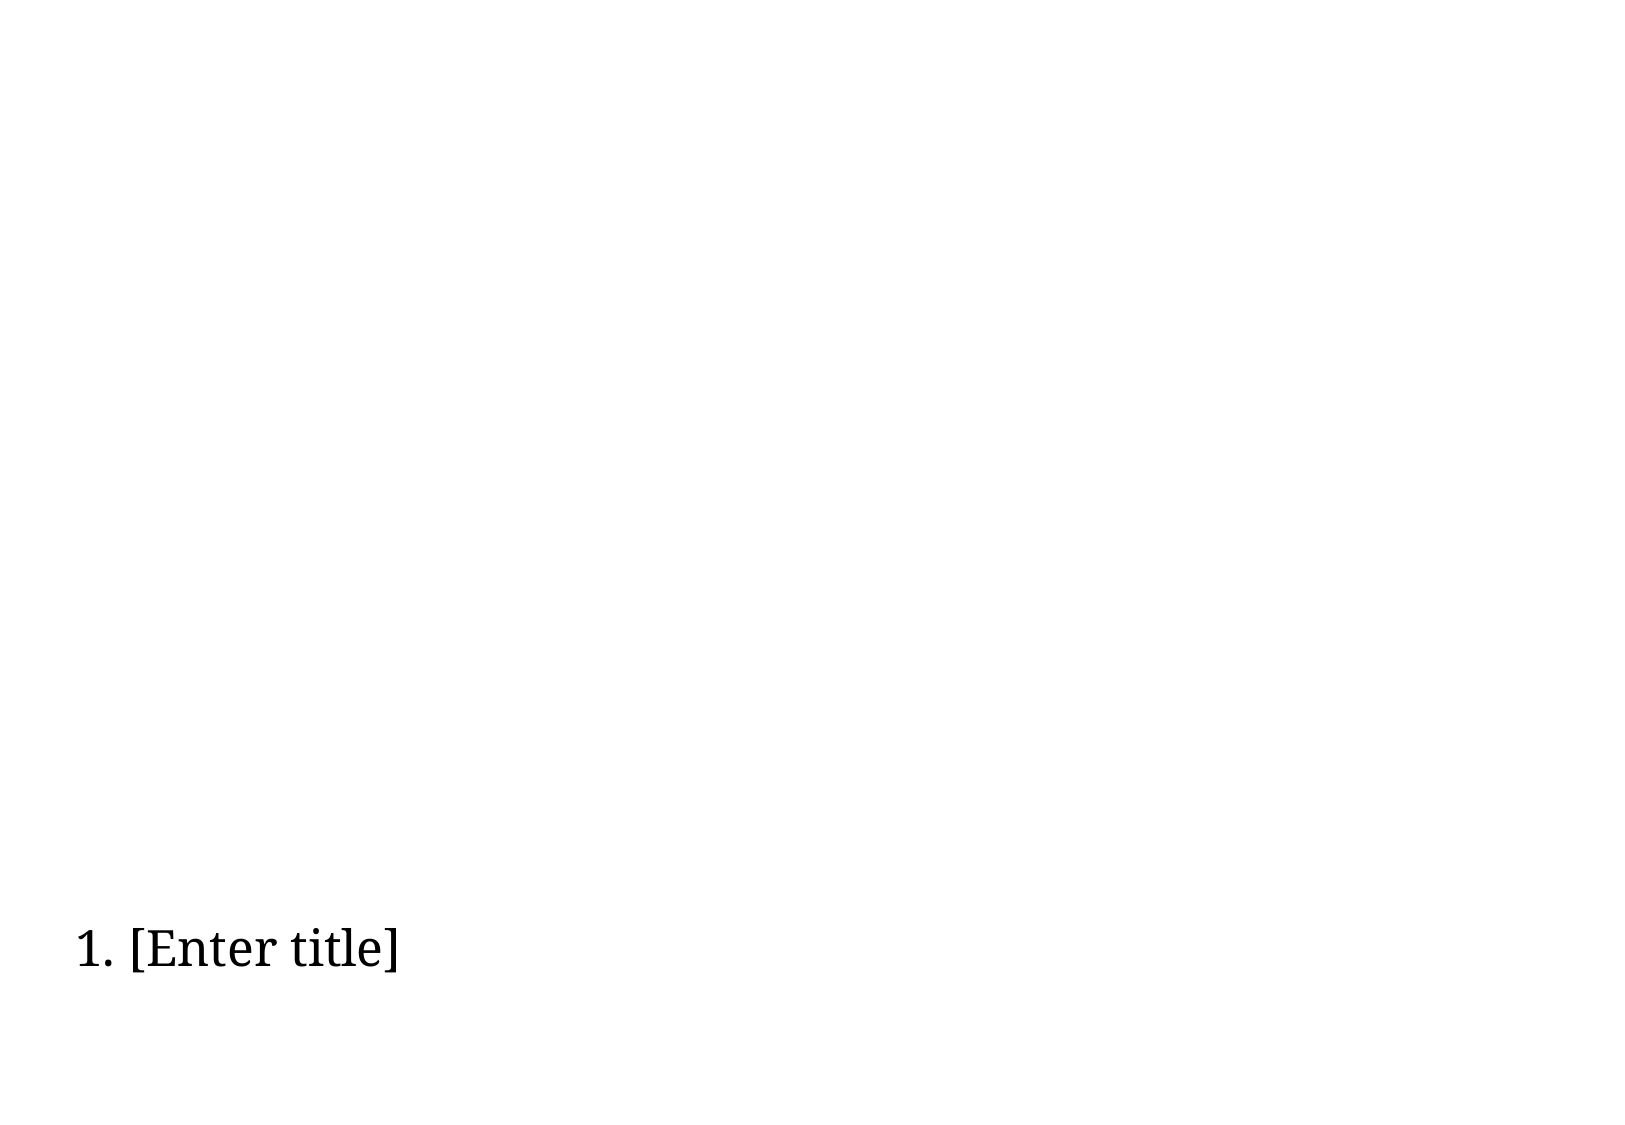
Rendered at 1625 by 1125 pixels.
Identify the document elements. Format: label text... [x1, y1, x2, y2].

title 1. [Enter title] [75, 903, 1551, 992]
